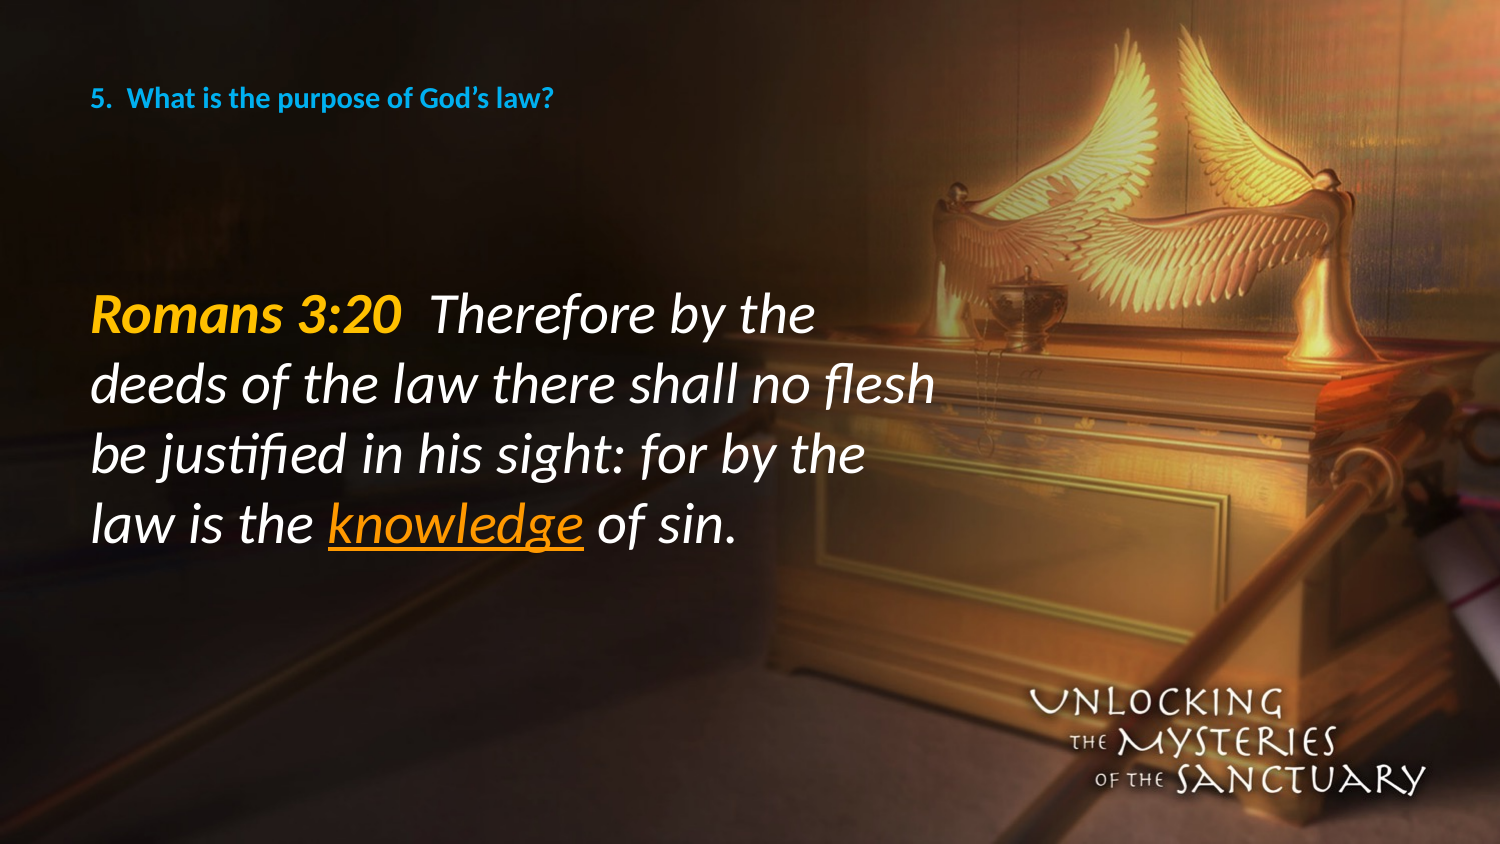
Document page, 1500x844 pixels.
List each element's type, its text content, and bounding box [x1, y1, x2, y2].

list Romans 3:20 Therefore by the deeds of the law there shall no flesh be justified in his sight: for by the law is the knowledge of sin. [75, 267, 962, 754]
picture [0, 0, 1500, 844]
title 5. What is the purpose of God’s law? [75, 33, 1425, 175]
